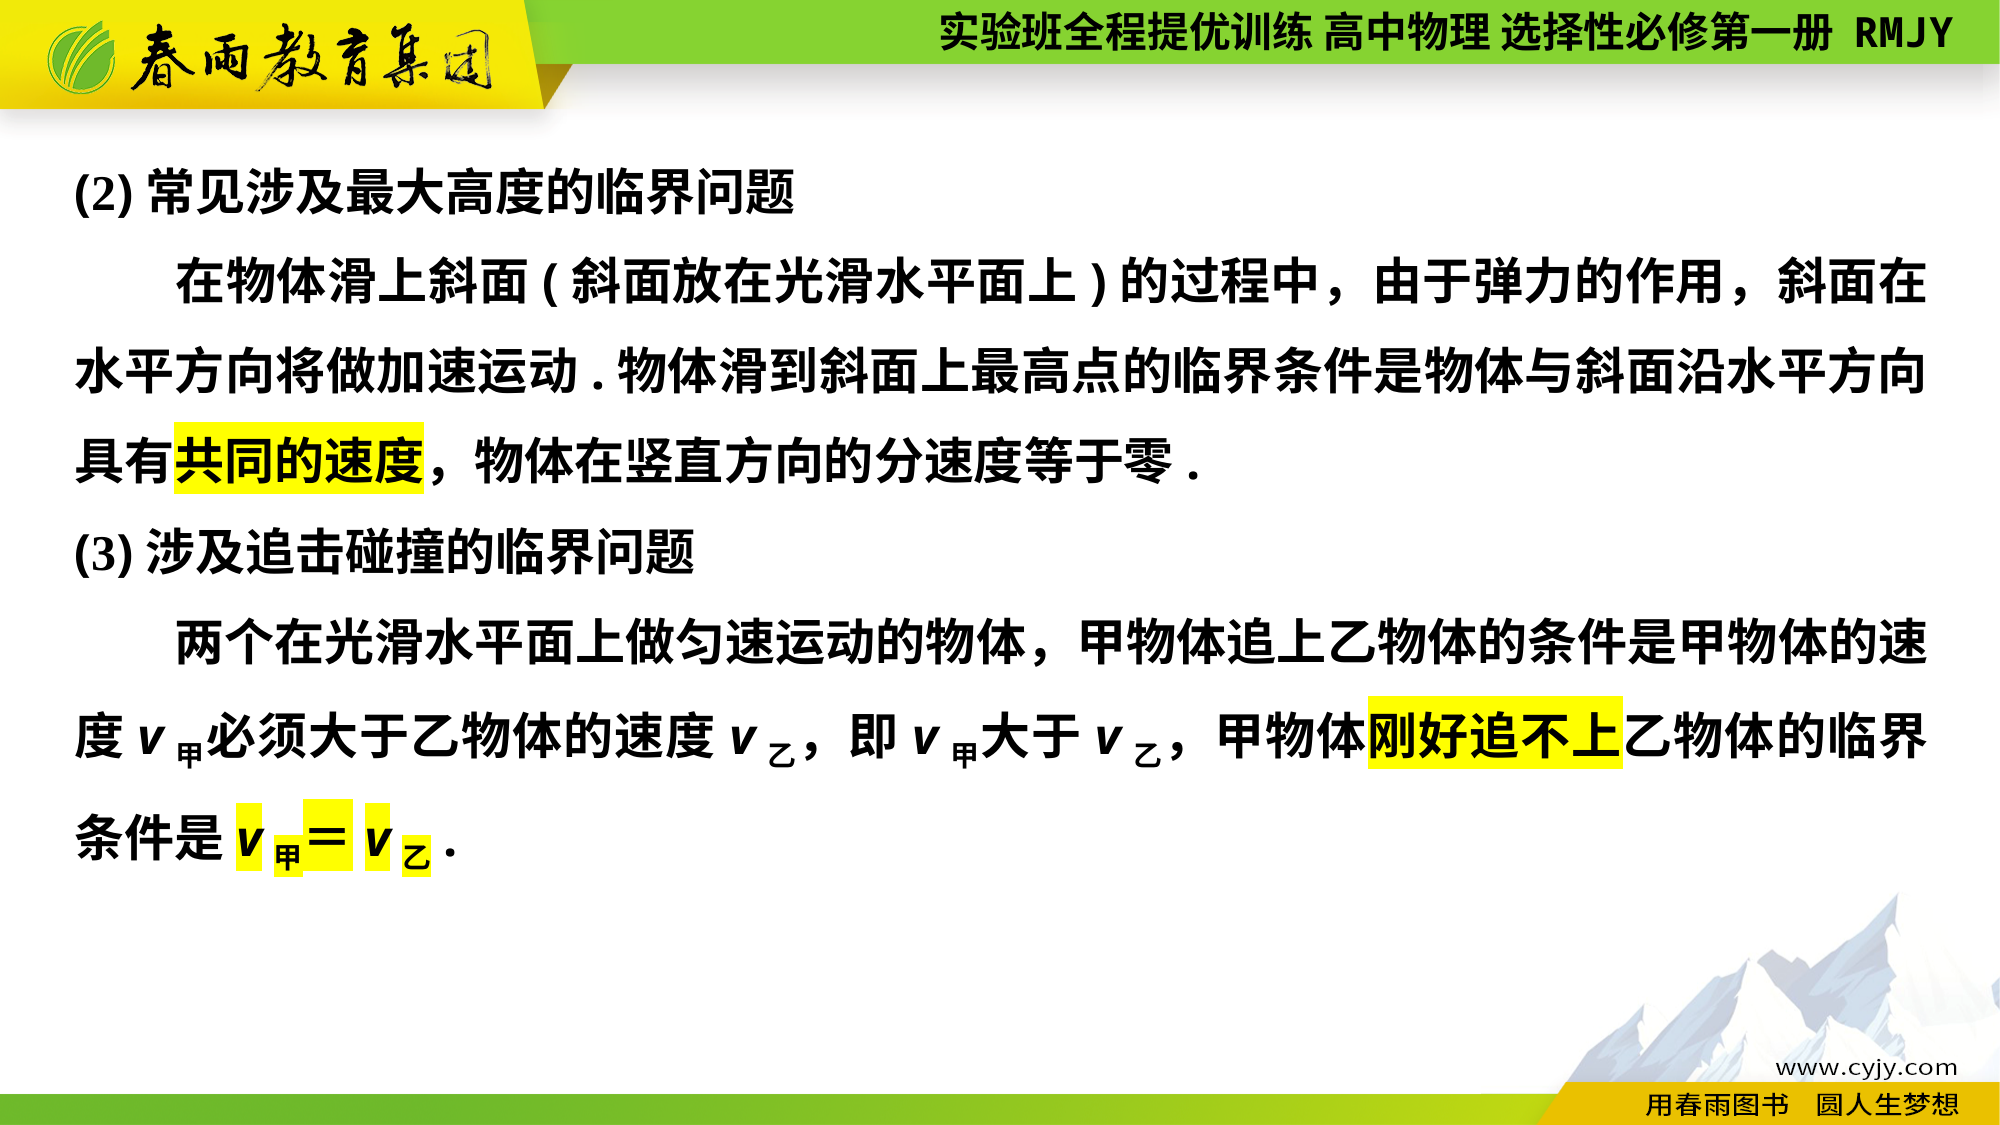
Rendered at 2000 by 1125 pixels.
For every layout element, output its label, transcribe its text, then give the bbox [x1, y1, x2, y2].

list (2)常见涉及最大高度的临界问题 在物体滑上斜面(斜面放在光滑水平面上)的过程中，由于弹力的作用，斜面在水平方向将做加速运动.物体滑到斜面上最高点的临界条件是物体与斜面沿水平方向具有共同的速度，物体在竖直方向的分速度等于零. (3)涉及追击碰撞的临界问题 两个在光滑水平面上做匀速运动的物体，甲物体追上乙物体的条件是甲物体的速度v甲必须大于乙物体的速度v乙，即v甲大于v乙，甲物体刚好追不上乙物体的临界条件是v甲＝v乙. [59, 122, 1944, 865]
picture [0, 0, 2000, 1125]
